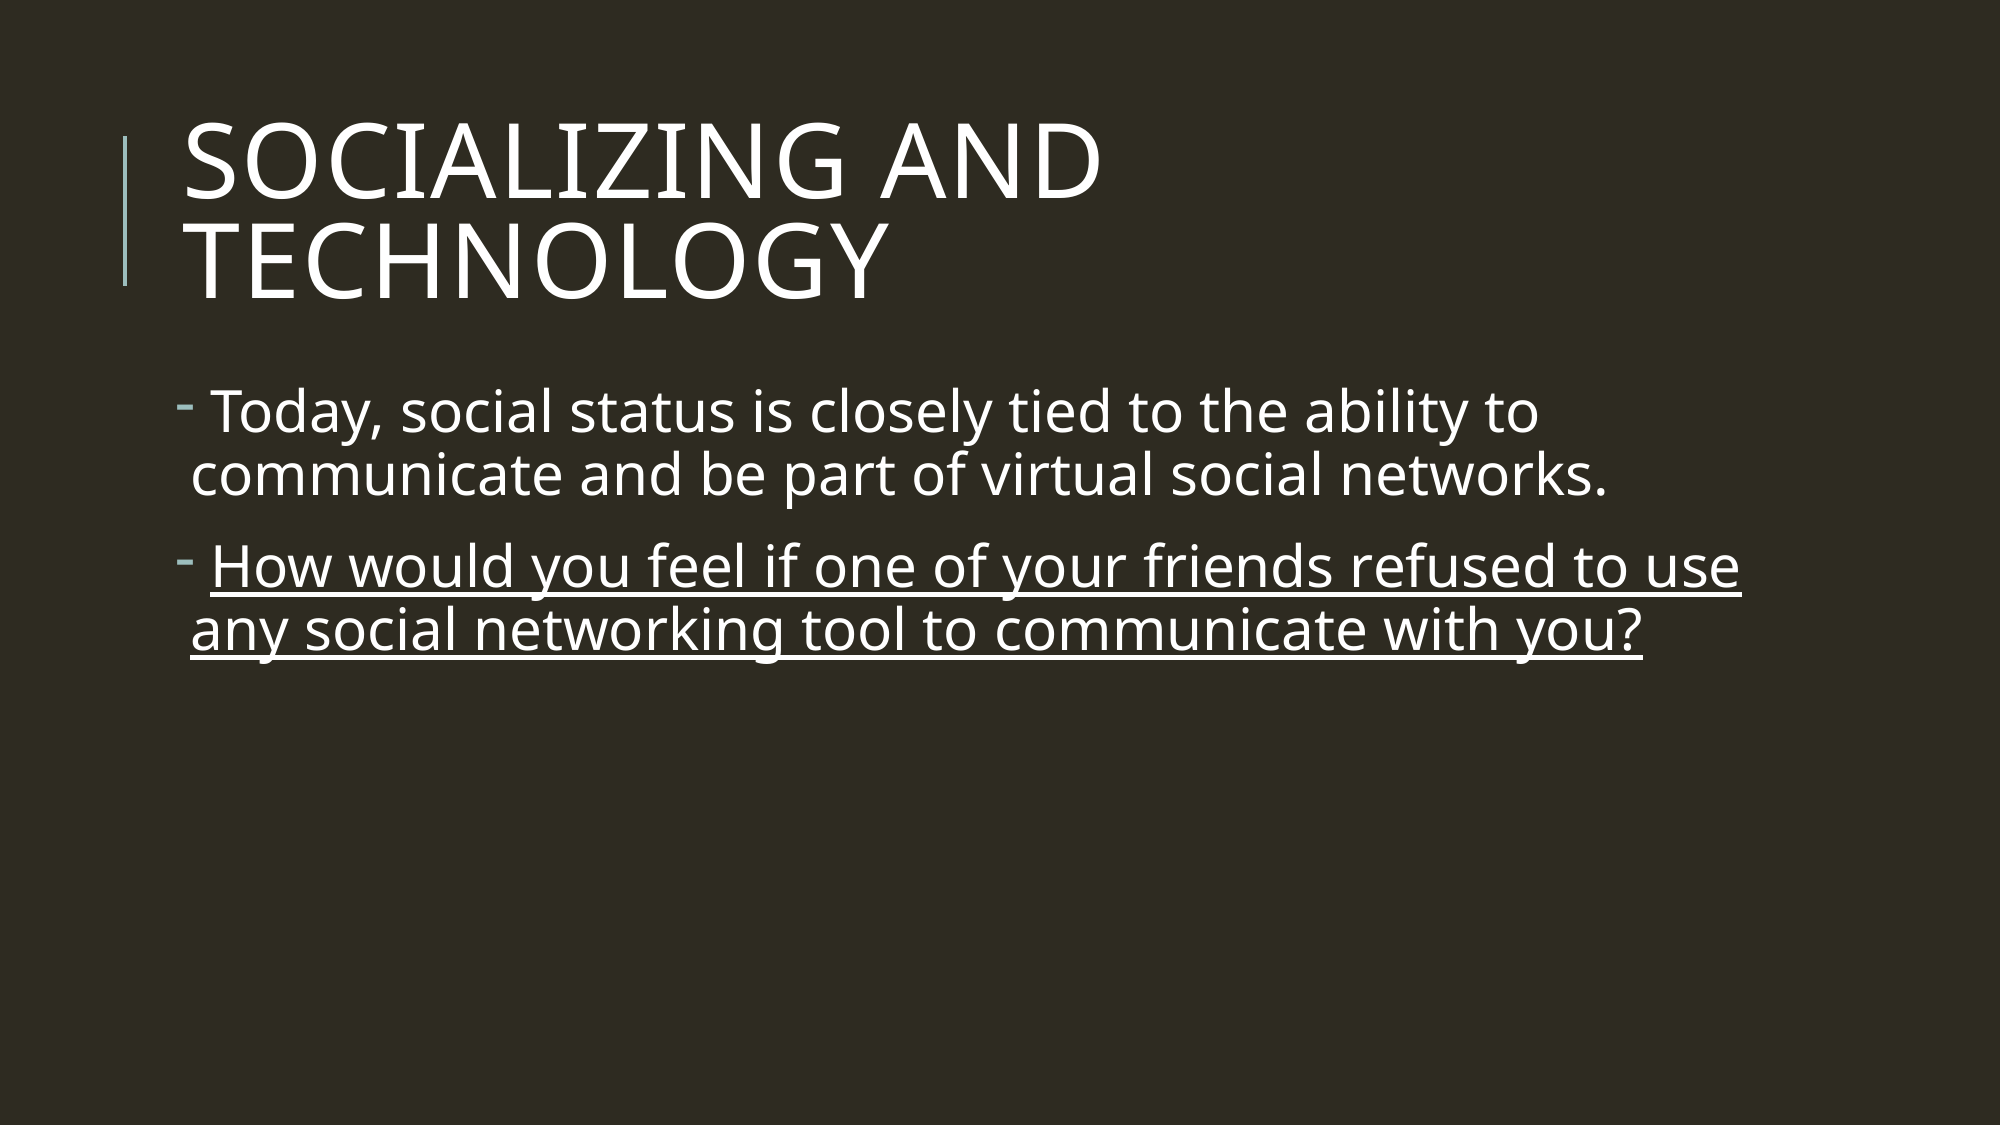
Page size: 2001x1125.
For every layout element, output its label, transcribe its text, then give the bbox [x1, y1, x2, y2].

list Today, social status is closely tied to the ability to communicate and be part of virtual social networks. How would you feel if one of your friends refused to use any social networking tool to communicate with you? [168, 375, 1763, 1035]
title Socializing and technology [168, 96, 1763, 342]
